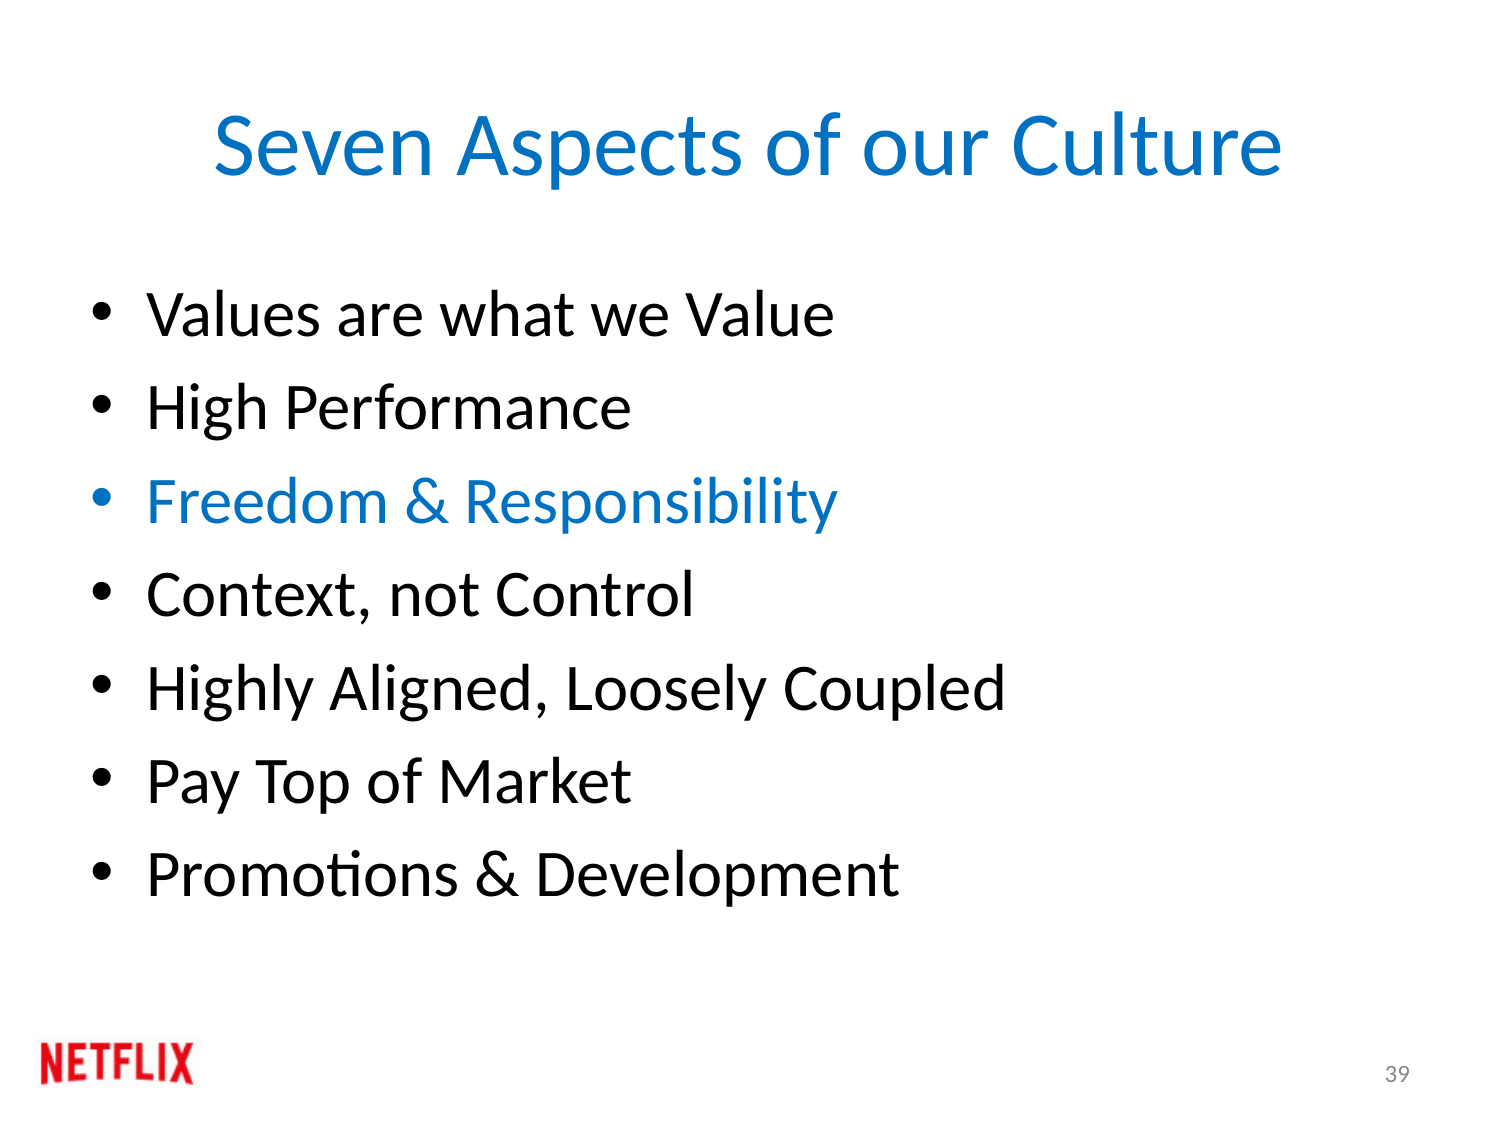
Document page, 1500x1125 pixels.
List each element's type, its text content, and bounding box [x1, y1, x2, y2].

picture [24, 1024, 211, 1104]
title Seven Aspects of our Culture [75, 45, 1425, 233]
slide_number ‹#› [1074, 1042, 1425, 1103]
list Values are what we Value High Performance Freedom & Responsibility Context, not Control Highly Aligned, Loosely Coupled Pay Top of Market Promotions & Development [75, 262, 1425, 1005]
